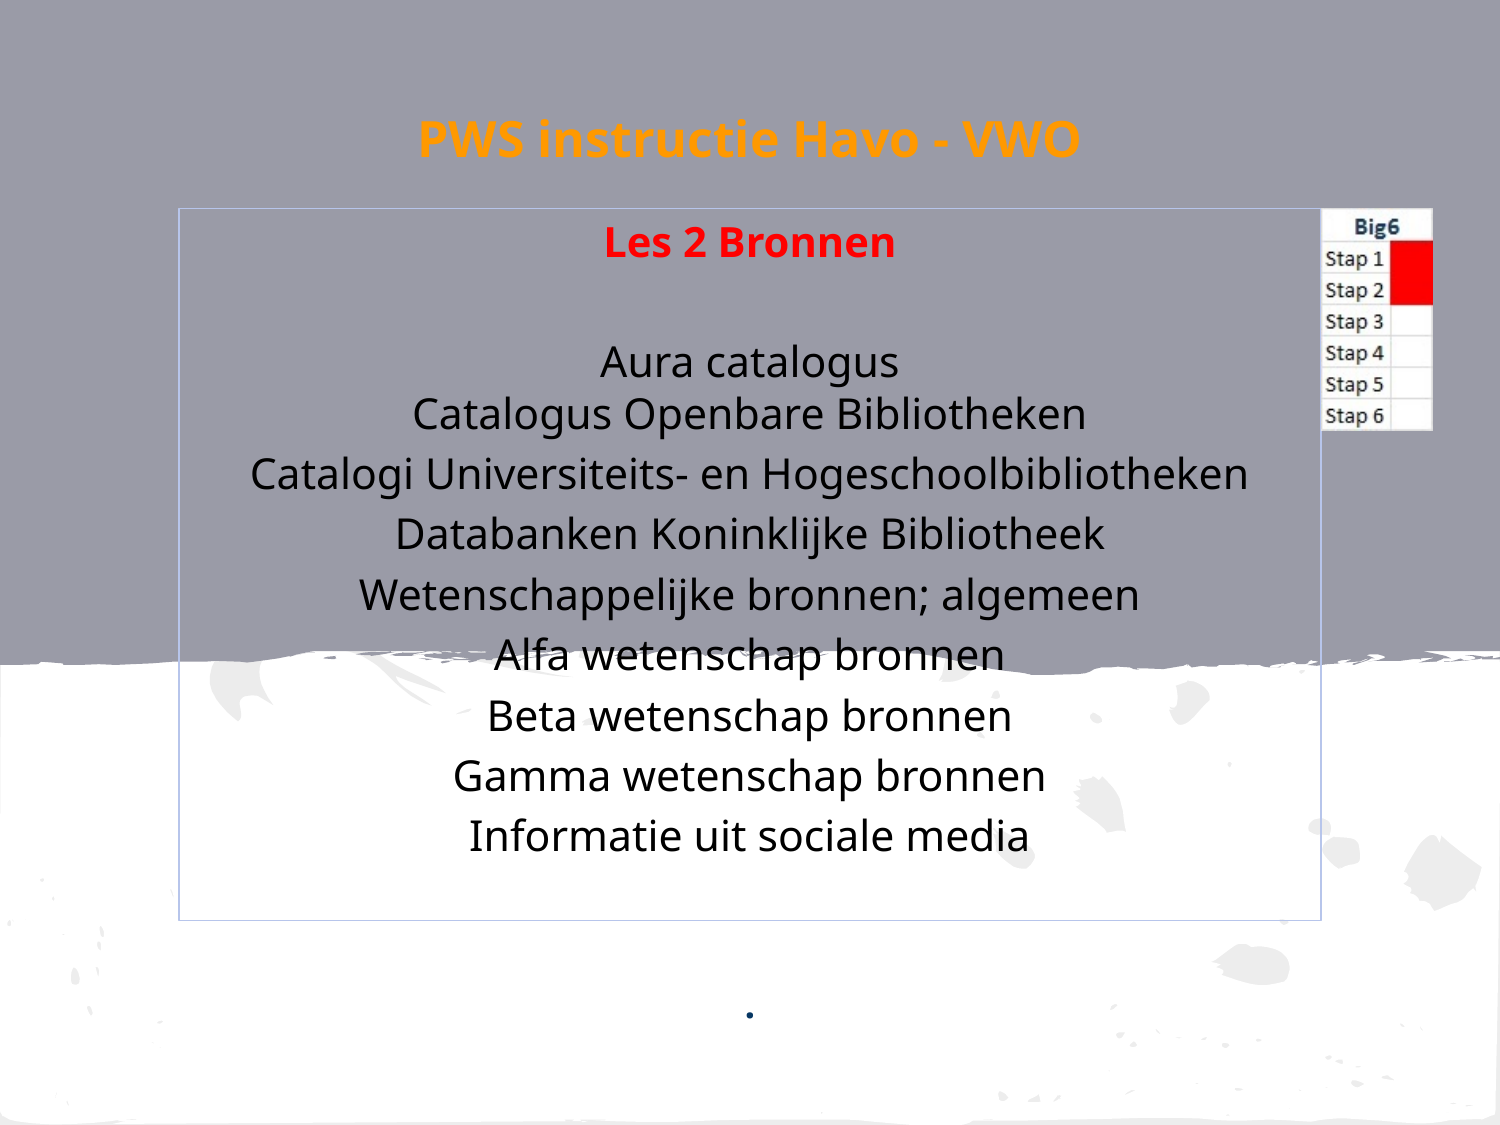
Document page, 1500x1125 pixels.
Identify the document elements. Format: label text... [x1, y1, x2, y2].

subtitle Les 2 Bronnen Aura catalogus Catalogus Openbare Bibliotheken Catalogi Universiteits- en Hogeschoolbibliotheken Databanken Koninklijke Bibliotheek Wetenschappelijke bronnen; algemeen Alfa wetenschap bronnen Beta wetenschap bronnen Gamma wetenschap bronnen Informatie uit sociale media . [178, 208, 1322, 921]
picture [1320, 208, 1433, 431]
title PWS instructie Havo - VWO [112, 73, 1388, 175]
